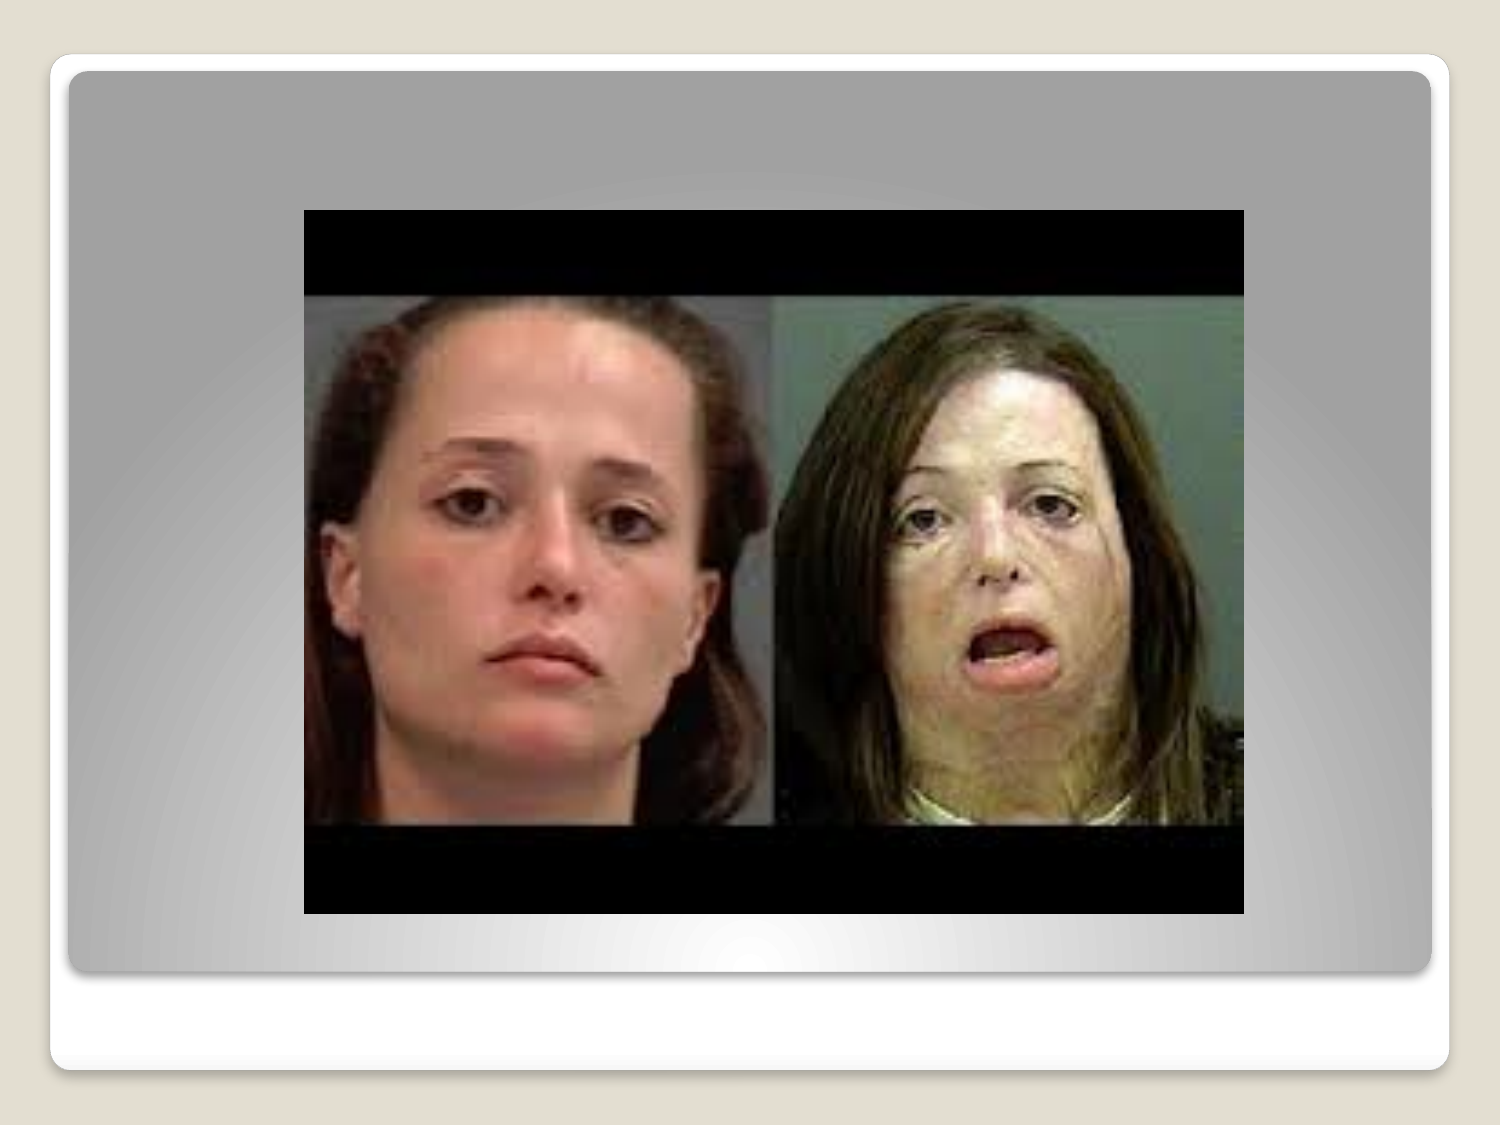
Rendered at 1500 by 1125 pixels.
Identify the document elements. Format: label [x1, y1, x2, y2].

list [304, 210, 1244, 915]
